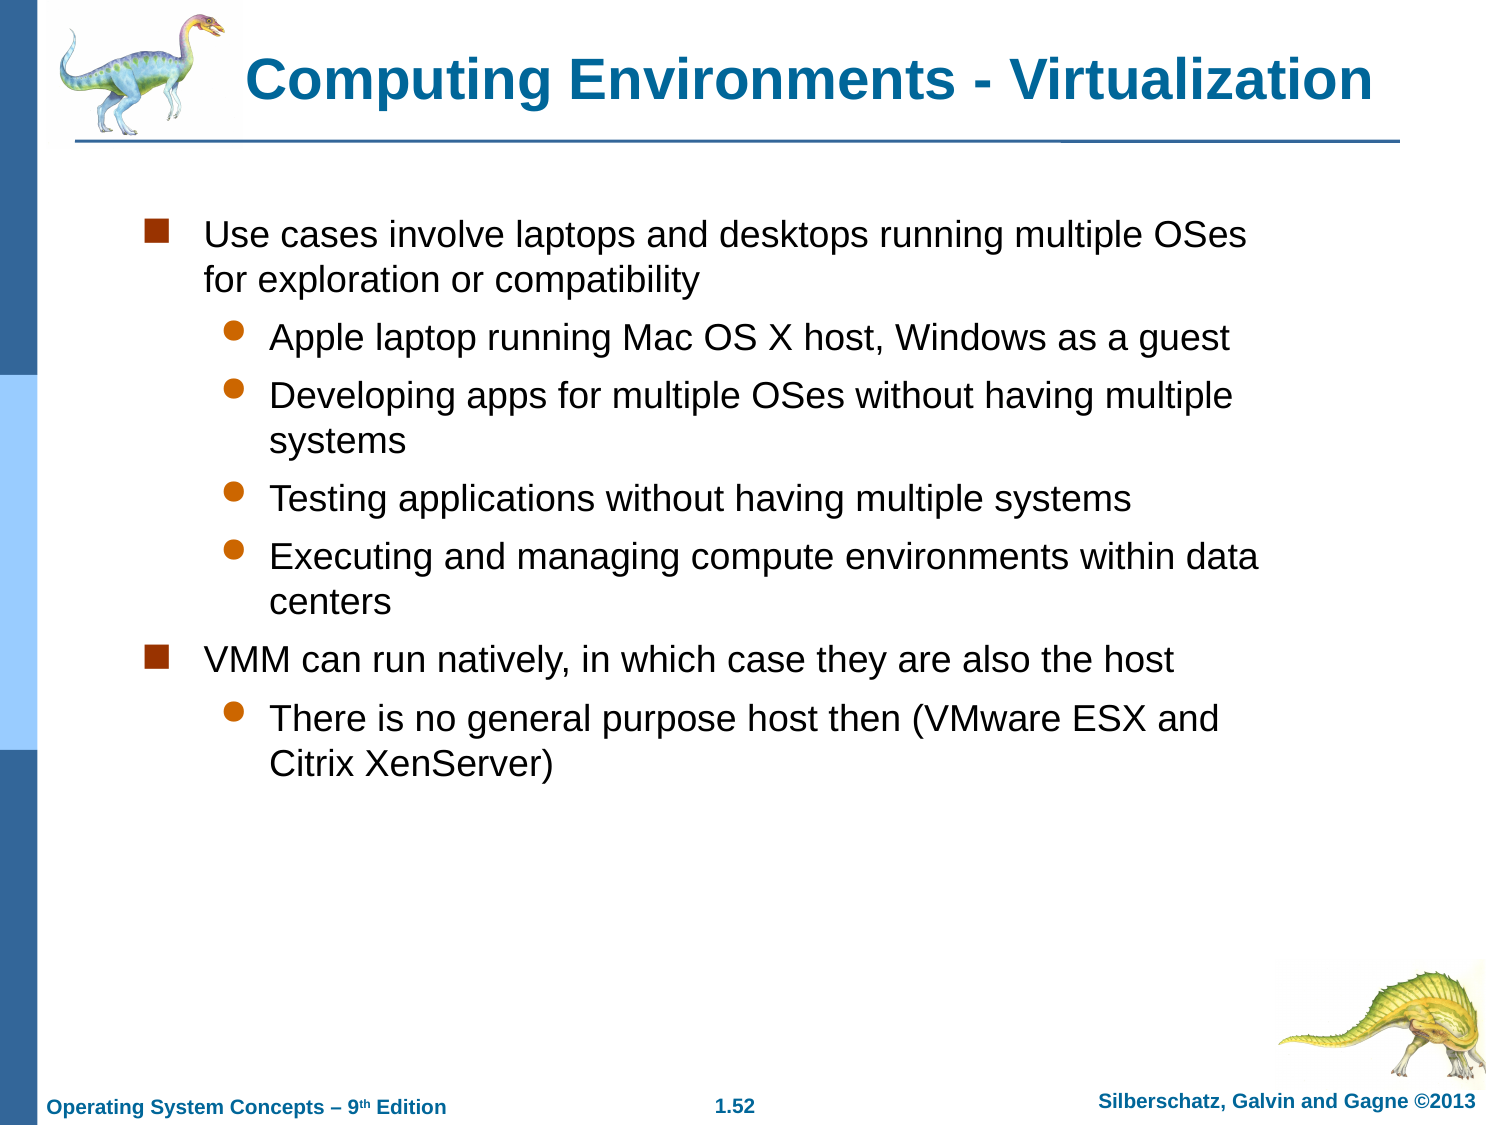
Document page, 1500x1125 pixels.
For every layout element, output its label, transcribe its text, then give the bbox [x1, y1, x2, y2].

title Computing Environments - Virtualization [183, 24, 1438, 120]
picture [1275, 959, 1486, 1090]
list Use cases involve laptops and desktops running multiple OSes for exploration or compatibility Apple laptop running Mac OS X host, Windows as a guest Developing apps for multiple OSes without having multiple systems Testing applications without having multiple systems Executing and managing compute environments within data centers VMM can run natively, in which case they are also the host There is no general purpose host then (VMware ESX and Citrix XenServer) [132, 202, 1291, 946]
picture [46, 0, 243, 149]
